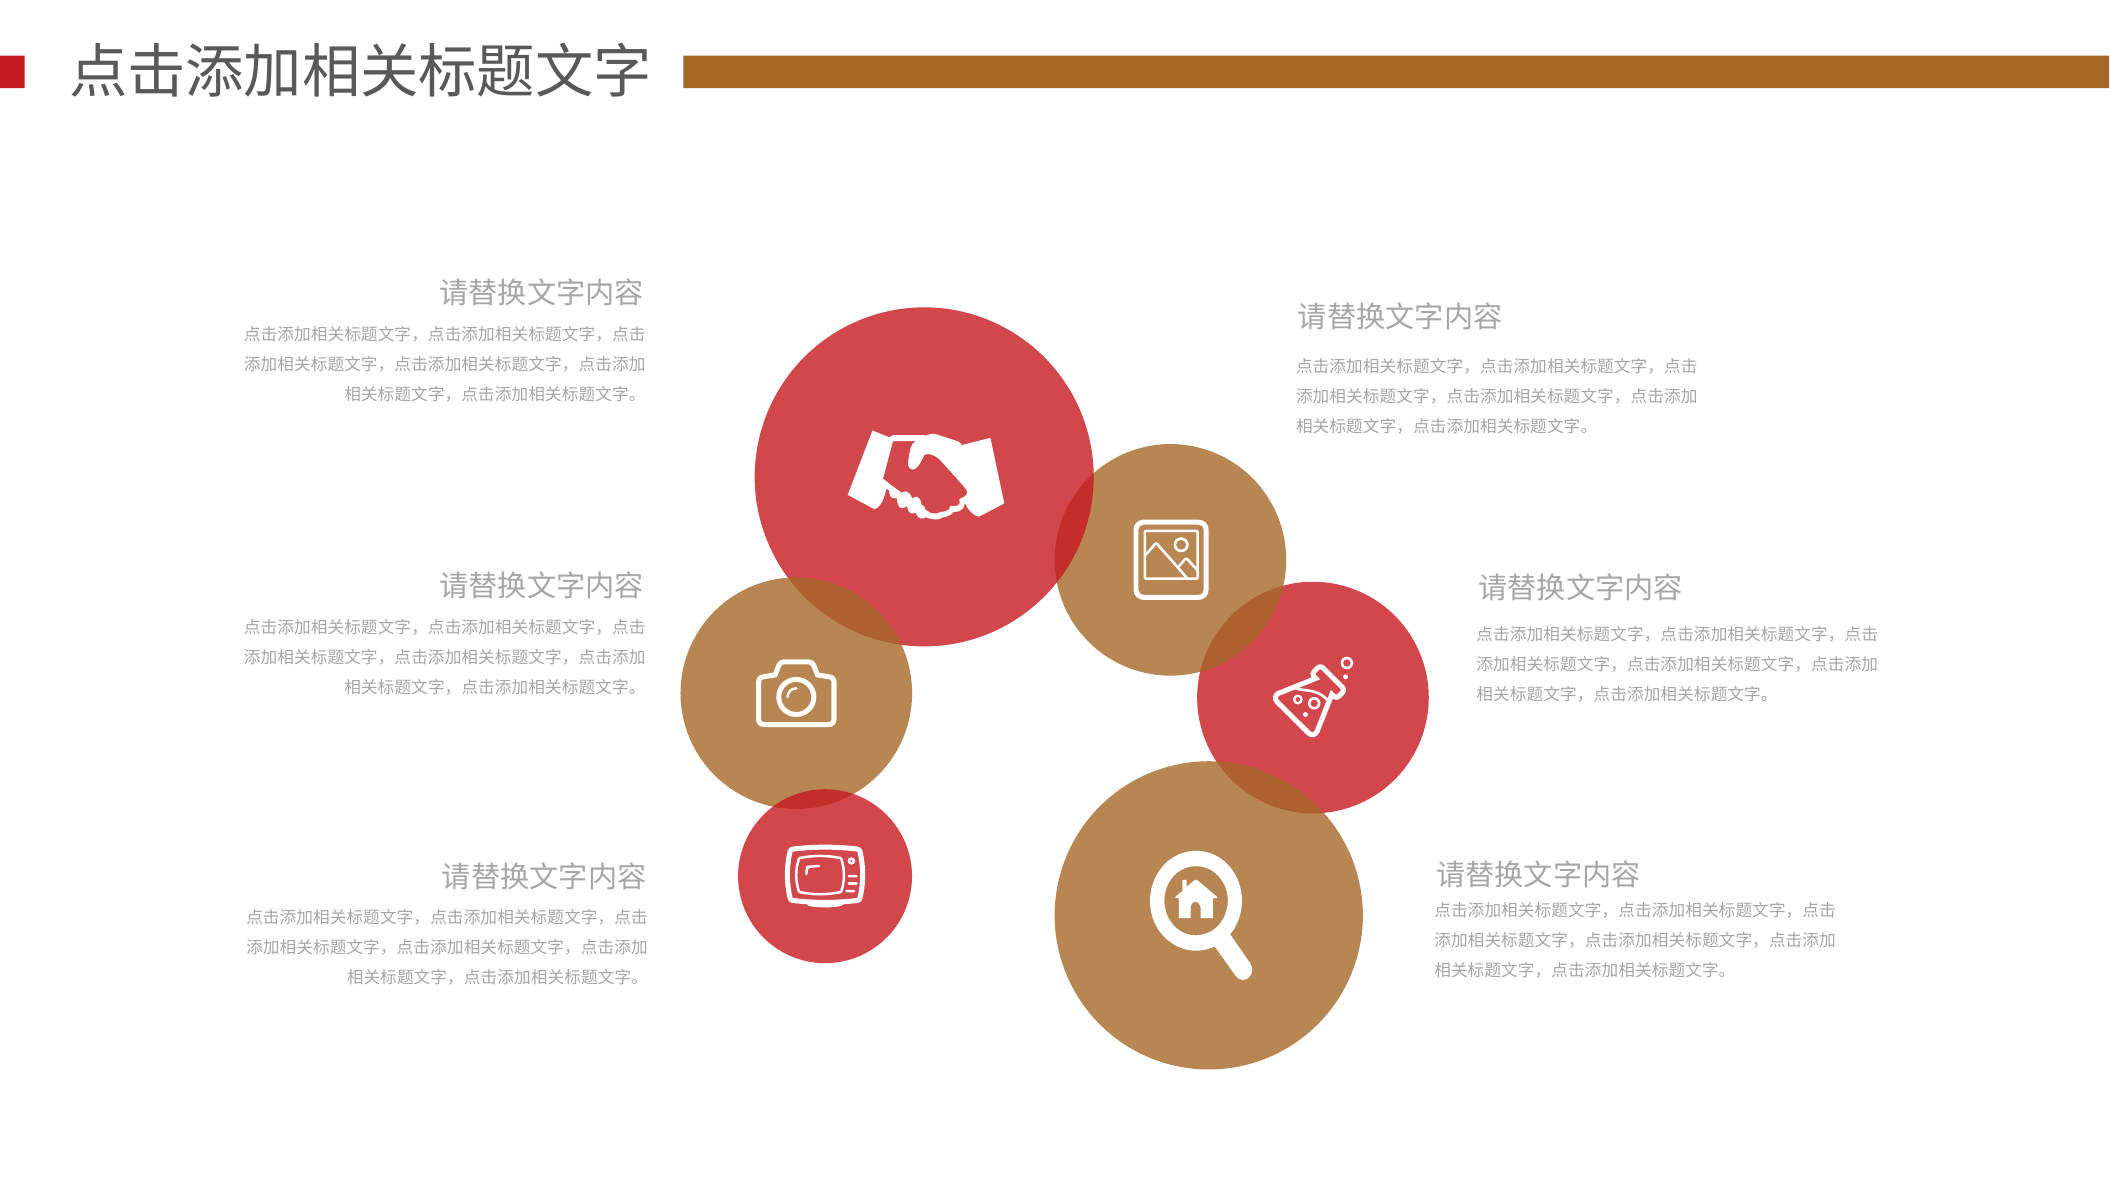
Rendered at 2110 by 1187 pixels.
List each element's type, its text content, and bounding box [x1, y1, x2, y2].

text_box 请替换文字内容 [1462, 554, 1862, 613]
text_box 请替换文字内容 [1420, 841, 1819, 899]
text_box 点击添加相关标题文字，点击添加相关标题文字，点击添加相关标题文字，点击添加相关标题文字，点击添加相关标题文字，点击添加相关标题文字。 [224, 599, 660, 704]
text_box 请替换文字内容 [261, 259, 661, 318]
text_box 点击添加相关标题文字，点击添加相关标题文字，点击添加相关标题文字，点击添加相关标题文字，点击添加相关标题文字，点击添加相关标题文字。 [1420, 883, 1856, 988]
text_box 点击添加相关标题文字，点击添加相关标题文字，点击添加相关标题文字，点击添加相关标题文字，点击添加相关标题文字，点击添加相关标题文字。 [1281, 338, 1717, 443]
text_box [738, 789, 913, 964]
text_box 点击添加相关标题文字，点击添加相关标题文字，点击添加相关标题文字，点击添加相关标题文字，点击添加相关标题文字，点击添加相关标题文字。 [224, 306, 660, 411]
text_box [1197, 581, 1429, 814]
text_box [680, 577, 913, 809]
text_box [1054, 761, 1363, 1070]
text_box 请替换文字内容 [263, 843, 663, 901]
text_box 请替换文字内容 [1282, 283, 1681, 341]
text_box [754, 307, 1094, 647]
text_box 请替换文字内容 [261, 552, 661, 611]
text_box 点击添加相关标题文字，点击添加相关标题文字，点击添加相关标题文字，点击添加相关标题文字，点击添加相关标题文字，点击添加相关标题文字。 [227, 890, 663, 995]
text_box 点击添加相关标题文字 [54, 26, 667, 112]
text_box 点击添加相关标题文字，点击添加相关标题文字，点击添加相关标题文字，点击添加相关标题文字，点击添加相关标题文字，点击添加相关标题文字。 [1462, 606, 1898, 711]
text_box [1054, 444, 1287, 676]
